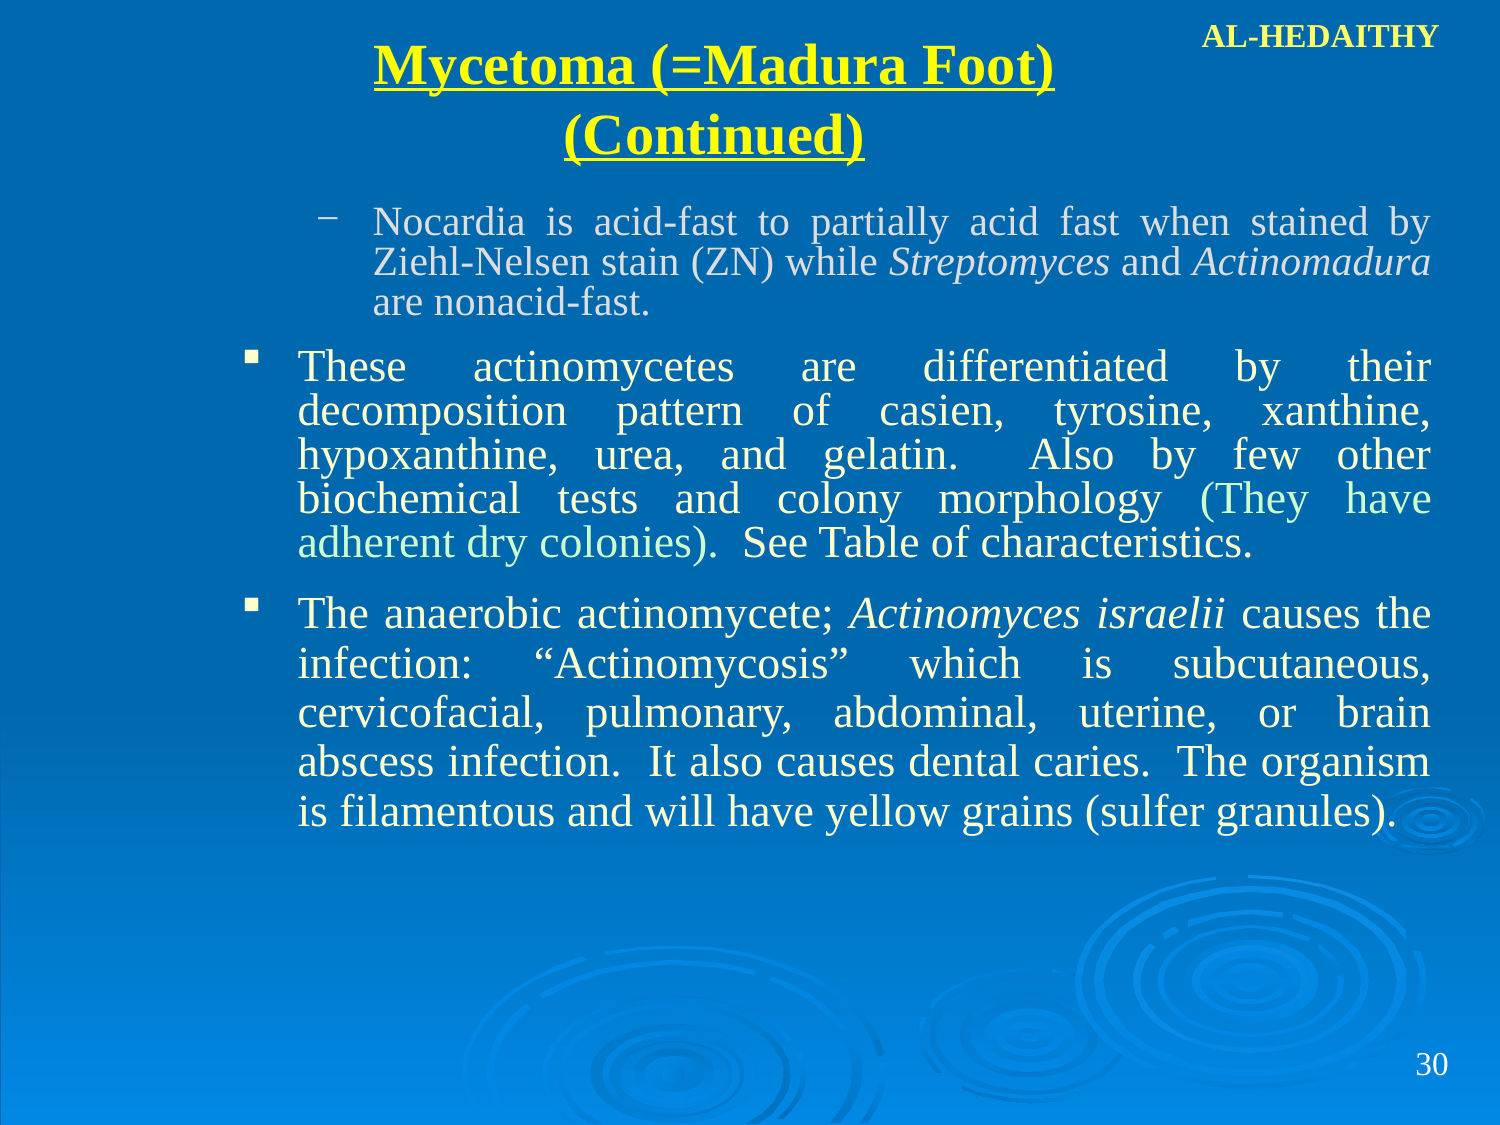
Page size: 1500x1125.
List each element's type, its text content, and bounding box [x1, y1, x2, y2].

text_box Mycetoma (=Madura Foot) (Continued) [253, 18, 1176, 174]
text_box AL-HEDAITHY [1186, 7, 1471, 62]
text_box 30 [1364, 1034, 1500, 1090]
text_box Nocardia is acid-fast to partially acid fast when stained by Ziehl-Nelsen stain (ZN) while Streptomyces and Actinomadura are nonacid-fast. These actinomycetes are differentiated by their decomposition pattern of casien, tyrosine, xanthine, hypoxanthine, urea, and gelatin. Also by few other biochemical tests and colony morphology (They have adherent dry colonies). See Table of characteristics. The anaerobic actinomycete; Actinomyces israelii causes the infection: “Actinomycosis” which is subcutaneous, cervicofacial, pulmonary, abdominal, uterine, or brain abscess infection. It also causes dental caries. The organism is filamentous and will have yellow grains (sulfer granules). [76, 196, 1447, 905]
